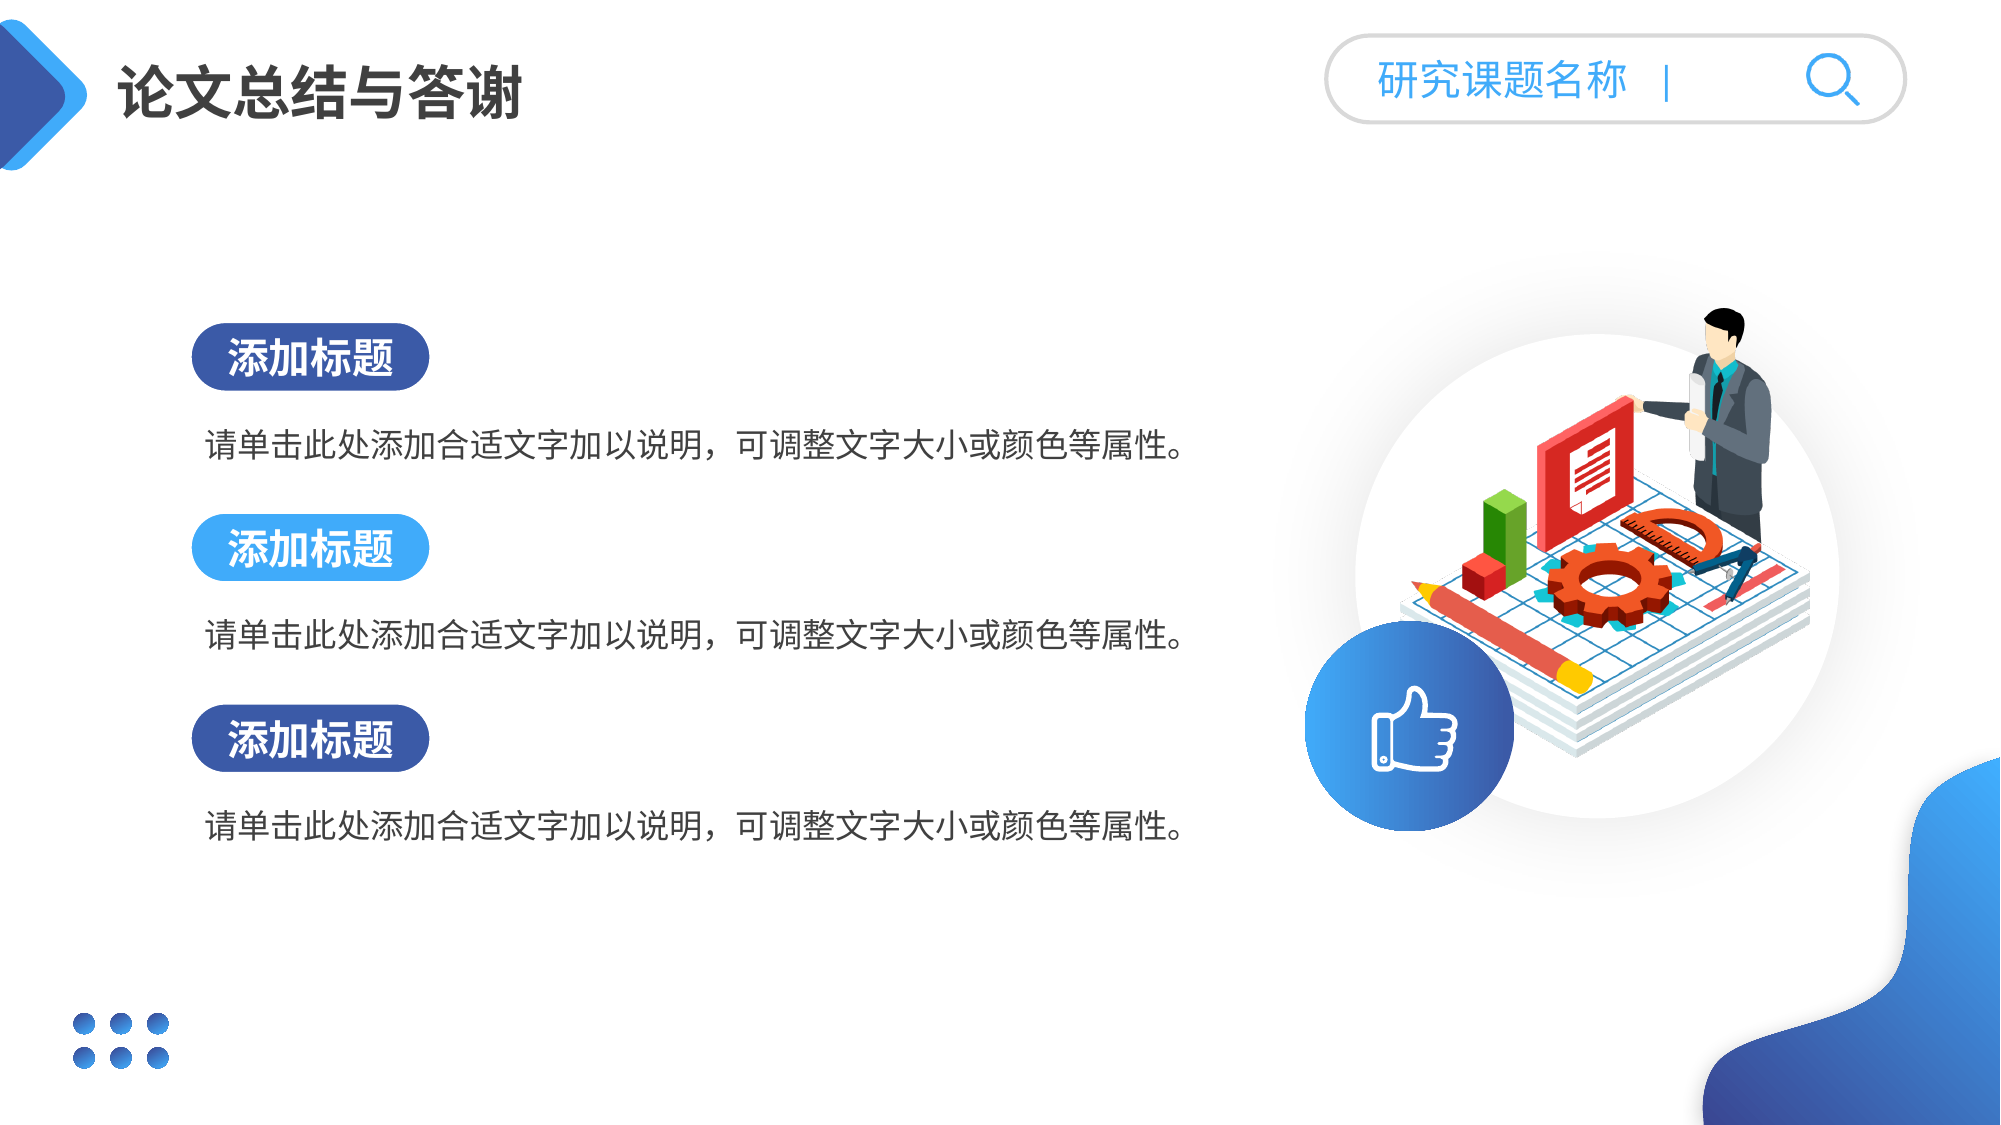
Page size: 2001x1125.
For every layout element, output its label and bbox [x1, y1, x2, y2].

text_box [0, 35, 542, 157]
text_box [1702, 757, 2000, 1125]
text_box [189, 702, 1233, 847]
text_box [189, 320, 1233, 466]
text_box [189, 511, 1233, 656]
text_box [1304, 621, 1515, 832]
text_box [73, 1012, 169, 1069]
text_box [1294, 236, 1936, 877]
text_box [1325, 35, 1906, 123]
